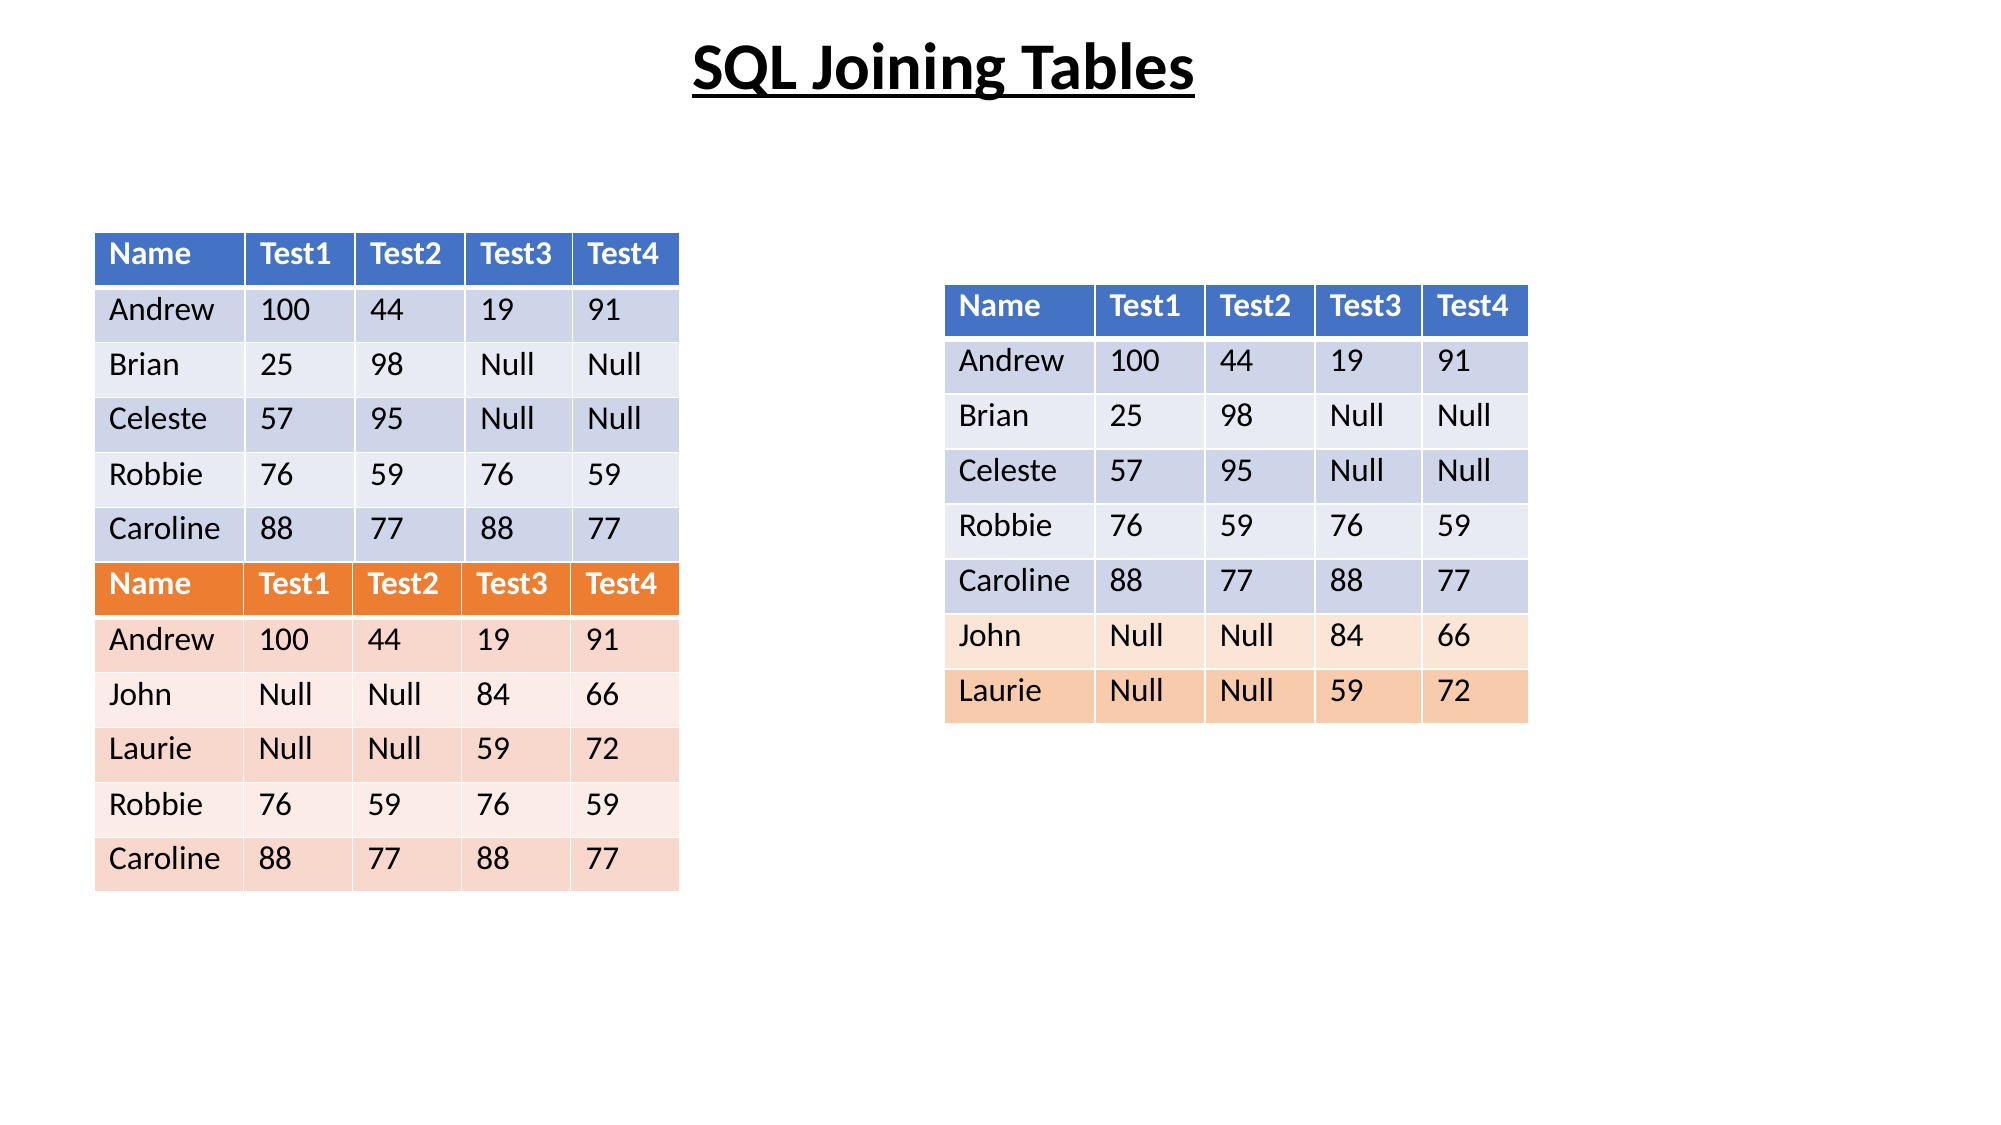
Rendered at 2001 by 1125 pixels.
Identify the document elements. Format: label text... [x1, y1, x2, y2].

table_cell 59 [571, 783, 679, 837]
table_cell Null [466, 343, 572, 397]
table_cell 72 [571, 728, 679, 782]
table_header Test3 [1316, 285, 1421, 336]
table_cell 59 [1206, 505, 1314, 558]
table_header Test2 [353, 563, 461, 615]
table_cell Null [1096, 670, 1204, 723]
table_header Test2 [356, 233, 464, 285]
table_cell Null [353, 673, 461, 727]
table_cell 57 [246, 398, 354, 452]
table_cell 25 [1096, 395, 1204, 448]
text_box SQL Joining Tables [677, 15, 1211, 111]
table_cell Caroline [945, 560, 1094, 613]
table_cell 44 [356, 290, 464, 342]
table_cell Null [1316, 450, 1421, 503]
table_cell Caroline [95, 838, 243, 891]
table_cell 59 [356, 453, 464, 507]
table_cell Andrew [95, 290, 244, 342]
table_cell Null [466, 398, 572, 452]
table_header Test2 [1206, 285, 1314, 336]
table_cell Andrew [945, 342, 1094, 393]
table_cell 76 [246, 453, 354, 507]
table_cell Andrew [95, 620, 243, 672]
table_cell Robbie [945, 505, 1094, 558]
table_header Test3 [466, 233, 572, 285]
table_cell Celeste [95, 398, 244, 452]
table_cell 91 [573, 290, 679, 342]
table_cell Null [1423, 450, 1528, 503]
table_header Name [95, 563, 243, 615]
table_cell Null [1206, 615, 1314, 668]
table_cell Null [244, 728, 352, 782]
table_cell 76 [466, 453, 572, 507]
table_cell Null [1206, 670, 1314, 723]
table_cell 95 [1206, 450, 1314, 503]
table_cell John [95, 673, 243, 727]
table_cell Robbie [95, 783, 243, 837]
table_cell Null [244, 673, 352, 727]
table_cell 77 [353, 838, 461, 891]
table_cell Brian [945, 395, 1094, 448]
table_cell Null [1316, 395, 1421, 448]
table_cell 59 [1316, 670, 1421, 723]
table_cell 66 [1423, 615, 1528, 668]
table_cell Null [573, 343, 679, 397]
table_cell 72 [1423, 670, 1528, 723]
table_cell Brian [95, 343, 244, 397]
table_cell 84 [1316, 615, 1421, 668]
table_header Test3 [462, 563, 570, 615]
table_header Test4 [571, 563, 679, 615]
table_cell John [945, 615, 1094, 668]
table_cell 19 [1316, 342, 1421, 393]
table_cell 66 [571, 673, 679, 727]
table_header Test4 [573, 233, 679, 285]
table_cell Null [573, 398, 679, 452]
table_cell 88 [1316, 560, 1421, 613]
table_cell Null [1096, 615, 1204, 668]
table_cell 76 [1096, 505, 1204, 558]
table_cell Celeste [945, 450, 1094, 503]
table_cell 44 [353, 620, 461, 672]
table_header Test1 [1096, 285, 1204, 336]
table_cell 100 [246, 290, 354, 342]
table_cell 59 [1423, 505, 1528, 558]
table_cell 59 [353, 783, 461, 837]
table_cell Laurie [945, 670, 1094, 723]
table_cell 100 [1096, 342, 1204, 393]
table_cell 77 [571, 838, 679, 891]
table_cell 59 [462, 728, 570, 782]
table_header Name [945, 285, 1094, 336]
table_cell 91 [1423, 342, 1528, 393]
table_cell 88 [244, 838, 352, 891]
table_cell 76 [462, 783, 570, 837]
table_cell Robbie [95, 453, 244, 507]
table_cell Caroline [95, 508, 244, 561]
table_cell 88 [1096, 560, 1204, 613]
table_header Name [95, 233, 244, 285]
table_cell 77 [356, 508, 464, 561]
table_cell 88 [246, 508, 354, 561]
table_cell 88 [466, 508, 572, 561]
table_cell 88 [462, 838, 570, 891]
table_cell 76 [244, 783, 352, 837]
table_cell 25 [246, 343, 354, 397]
table_cell 19 [462, 620, 570, 672]
table_cell 77 [1423, 560, 1528, 613]
table_cell 91 [571, 620, 679, 672]
table_cell 57 [1096, 450, 1204, 503]
table_cell 98 [1206, 395, 1314, 448]
table_cell 98 [356, 343, 464, 397]
table_cell 95 [356, 398, 464, 452]
table_cell 77 [573, 508, 679, 561]
table_cell 77 [1206, 560, 1314, 613]
table_cell 44 [1206, 342, 1314, 393]
table_cell 84 [462, 673, 570, 727]
table_header Test1 [244, 563, 352, 615]
table_cell 59 [573, 453, 679, 507]
table_cell Laurie [95, 728, 243, 782]
table_header Test1 [246, 233, 354, 285]
table_cell Null [1423, 395, 1528, 448]
table_cell Null [353, 728, 461, 782]
table_cell 76 [1316, 505, 1421, 558]
table_cell 100 [244, 620, 352, 672]
table_header Test4 [1423, 285, 1528, 336]
table_cell 19 [466, 290, 572, 342]
